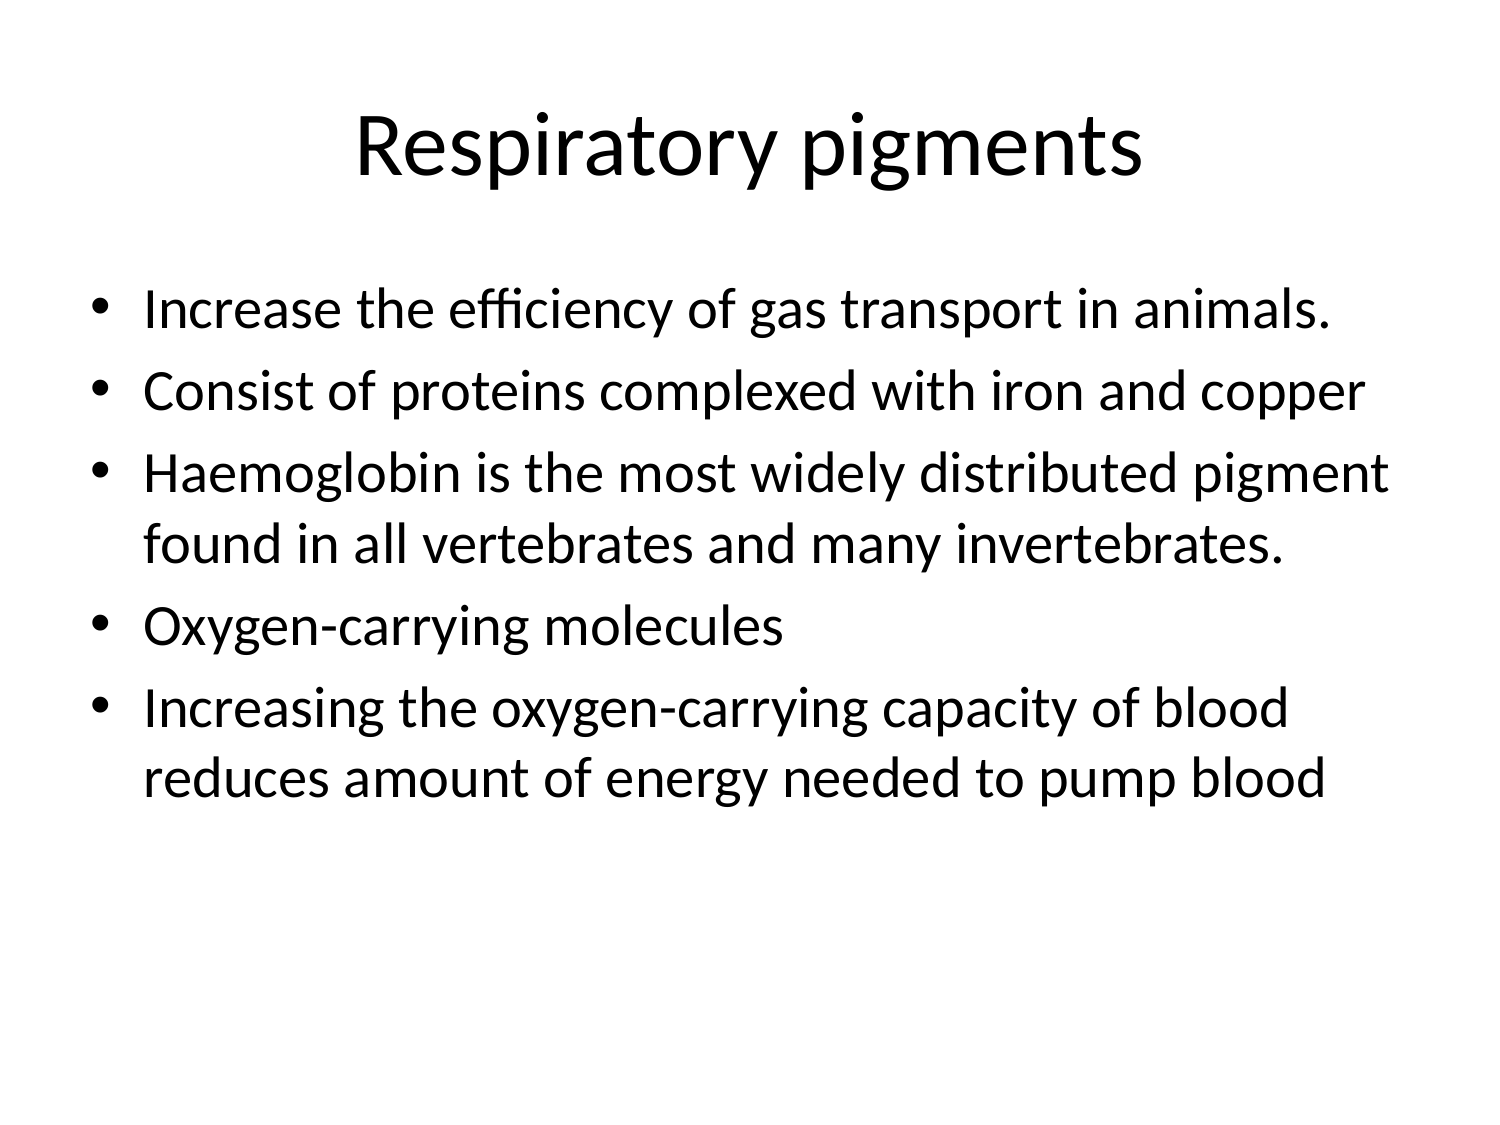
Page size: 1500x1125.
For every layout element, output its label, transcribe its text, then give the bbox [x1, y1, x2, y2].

title Respiratory pigments [75, 45, 1425, 233]
list Increase the efficiency of gas transport in animals. Consist of proteins complexed with iron and copper Haemoglobin is the most widely distributed pigment found in all vertebrates and many invertebrates. Oxygen-carrying molecules Increasing the oxygen-carrying capacity of blood reduces amount of energy needed to pump blood [75, 262, 1425, 1005]
